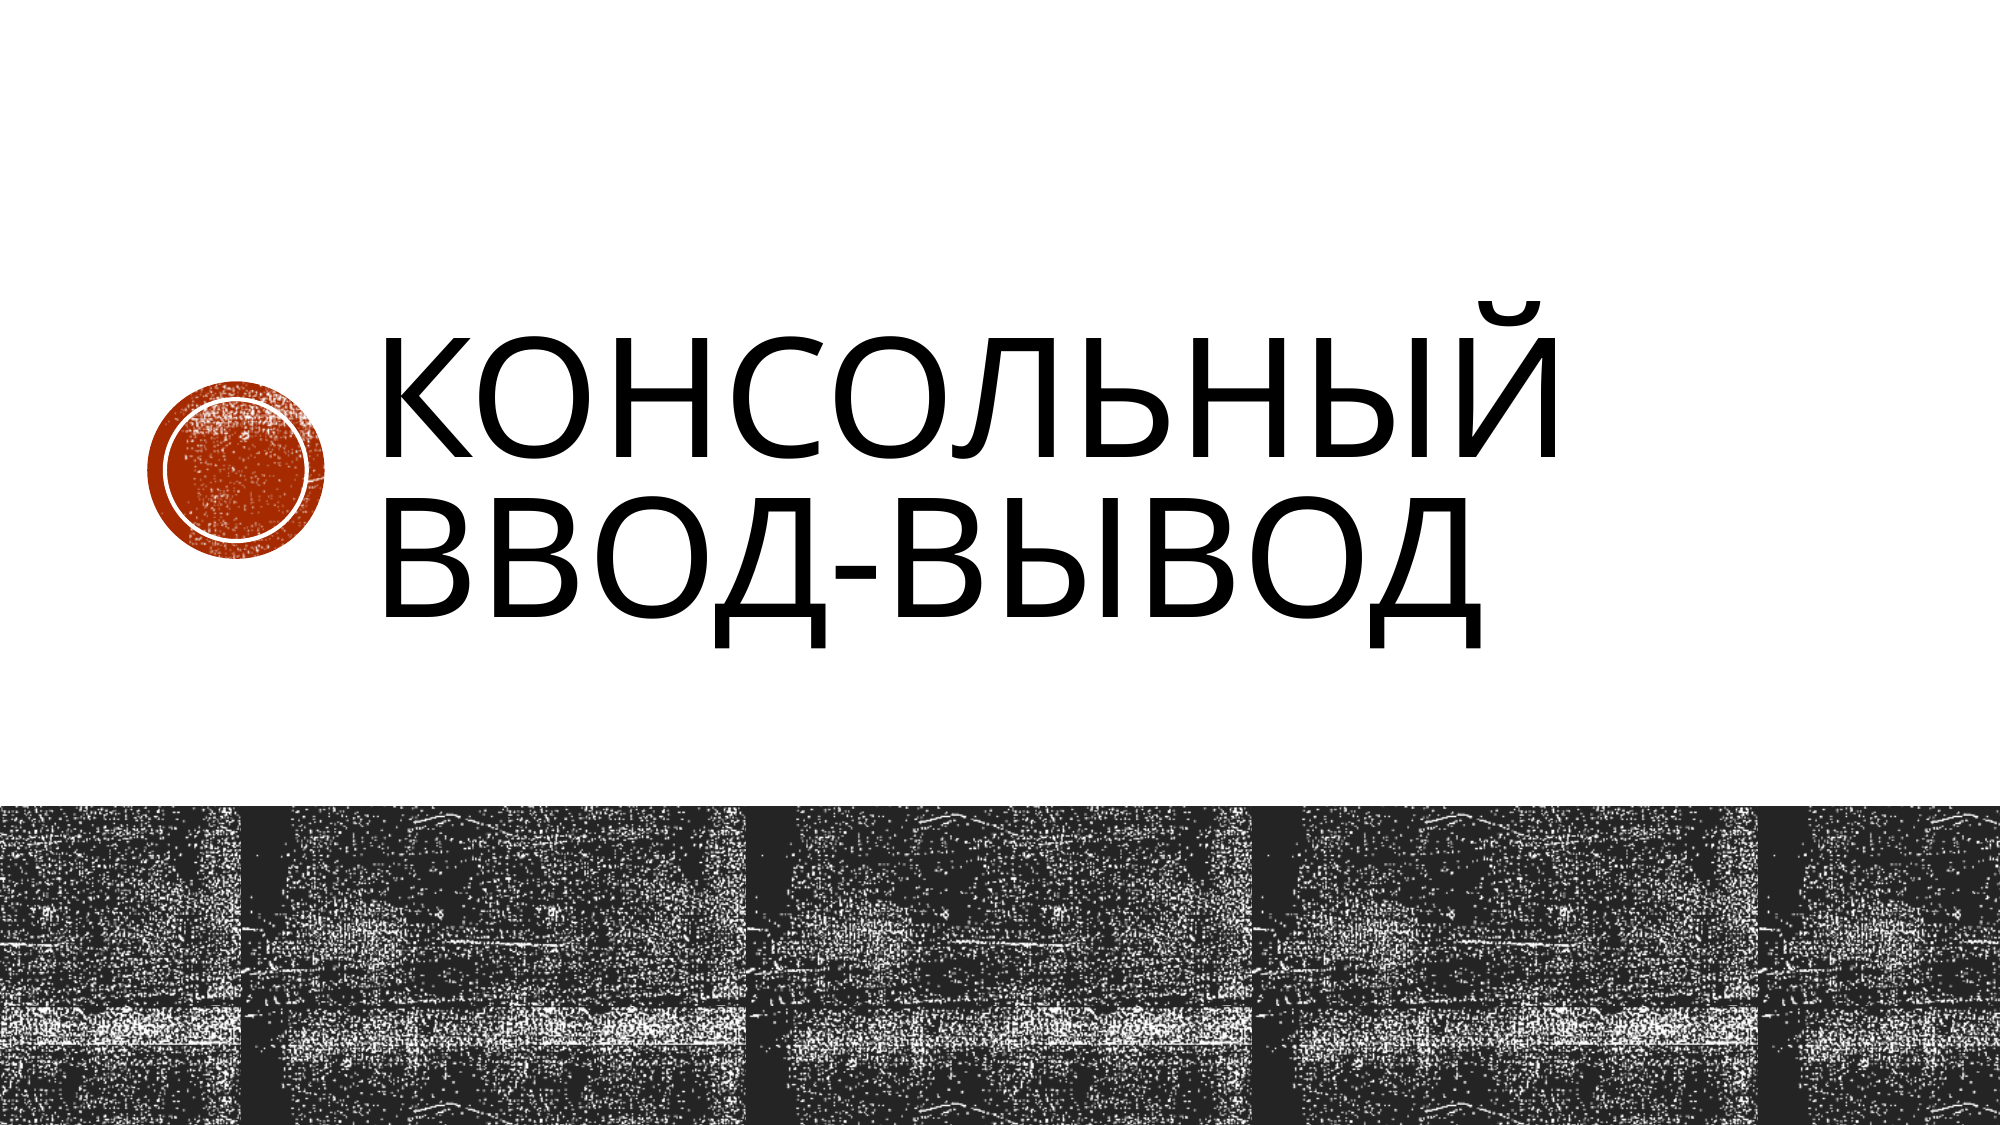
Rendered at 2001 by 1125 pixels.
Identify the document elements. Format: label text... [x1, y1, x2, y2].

title КОНСОЛьНЫй ВВОД-ВЫВОД [355, 201, 1878, 779]
